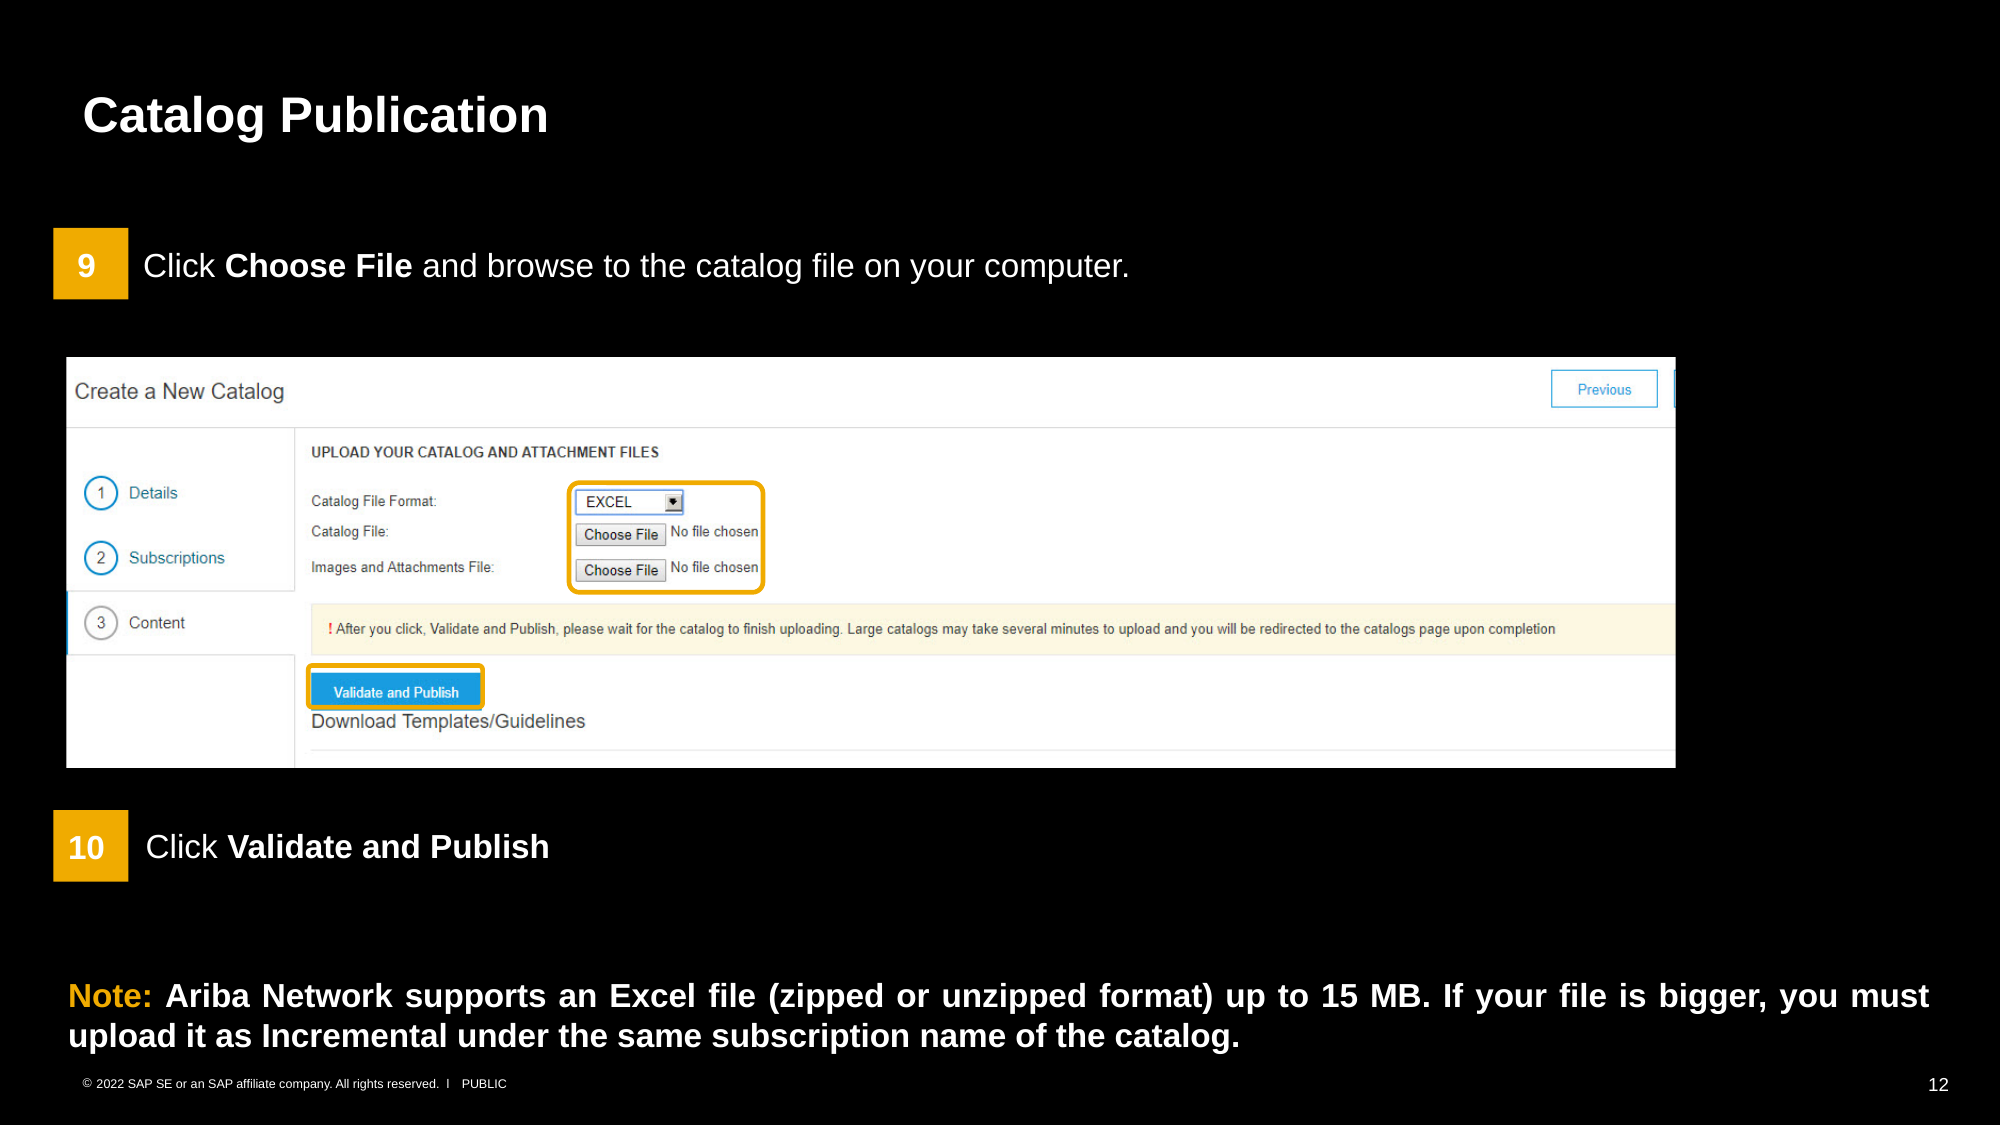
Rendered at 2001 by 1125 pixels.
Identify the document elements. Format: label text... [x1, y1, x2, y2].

text_box Note: Ariba Network supports an Excel file (zipped or unzipped format) up to 15 MB. If your file is bigger, you must upload it as Incremental under the same subscription name of the catalog. [53, 966, 1947, 1062]
text_box Click Validate and Publish [130, 818, 575, 873]
text_box Click Choose File and browse to the catalog file on your computer. [128, 236, 1189, 292]
text_box 10 [53, 810, 129, 882]
title Catalog Publication [82, 82, 1918, 144]
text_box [66, 357, 1677, 768]
text_box 9 [53, 227, 129, 300]
